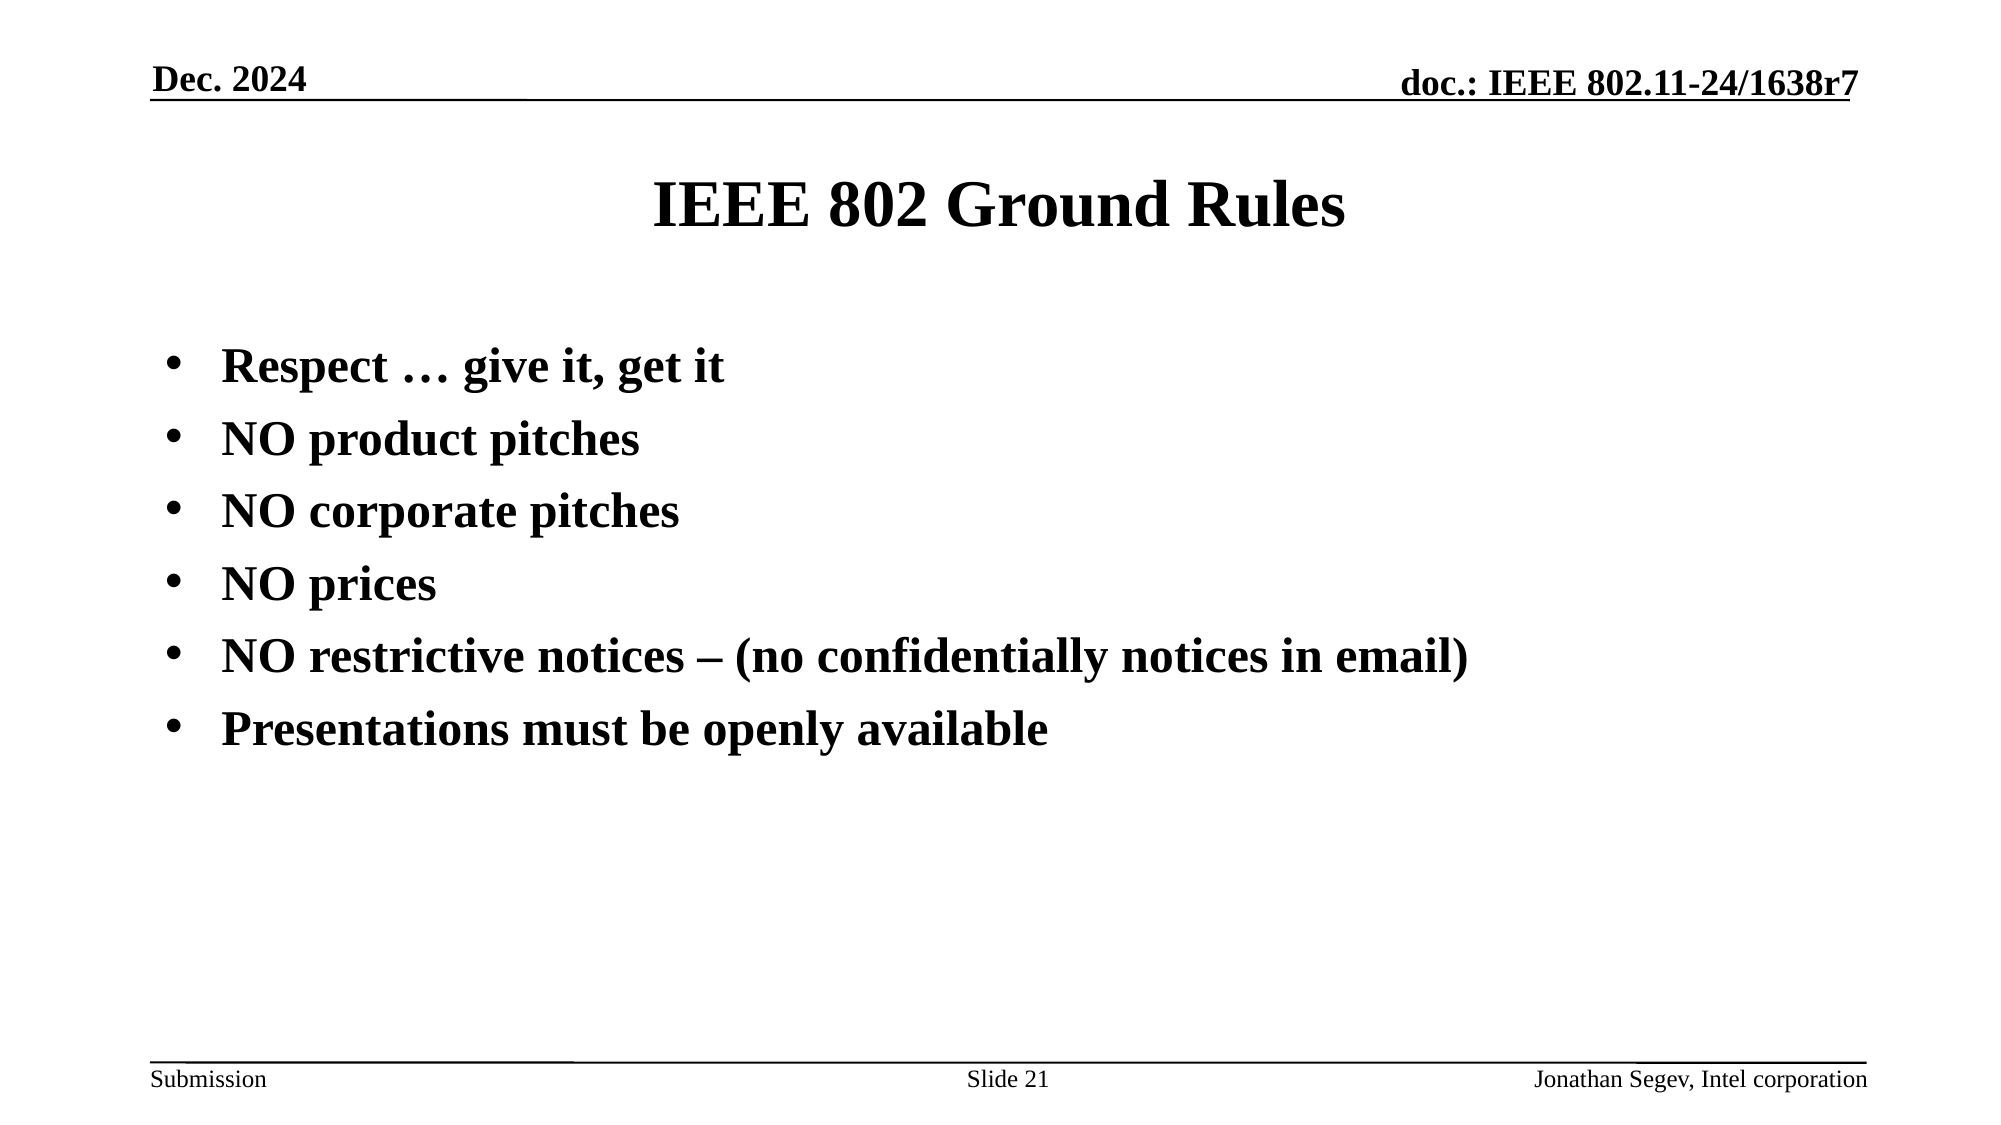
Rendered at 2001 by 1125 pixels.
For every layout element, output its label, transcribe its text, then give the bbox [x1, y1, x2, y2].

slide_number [152, 54, 563, 100]
slide_number Slide 21 [950, 1061, 1067, 1123]
footer Jonathan Segev, Intel corporation [1171, 1061, 1869, 1093]
list Respect … give it, get it NO product pitches NO corporate pitches NO prices NO restrictive notices – (no confidentially notices in email) Presentations must be openly available [149, 324, 1850, 1000]
title IEEE 802 Ground Rules [149, 112, 1850, 288]
